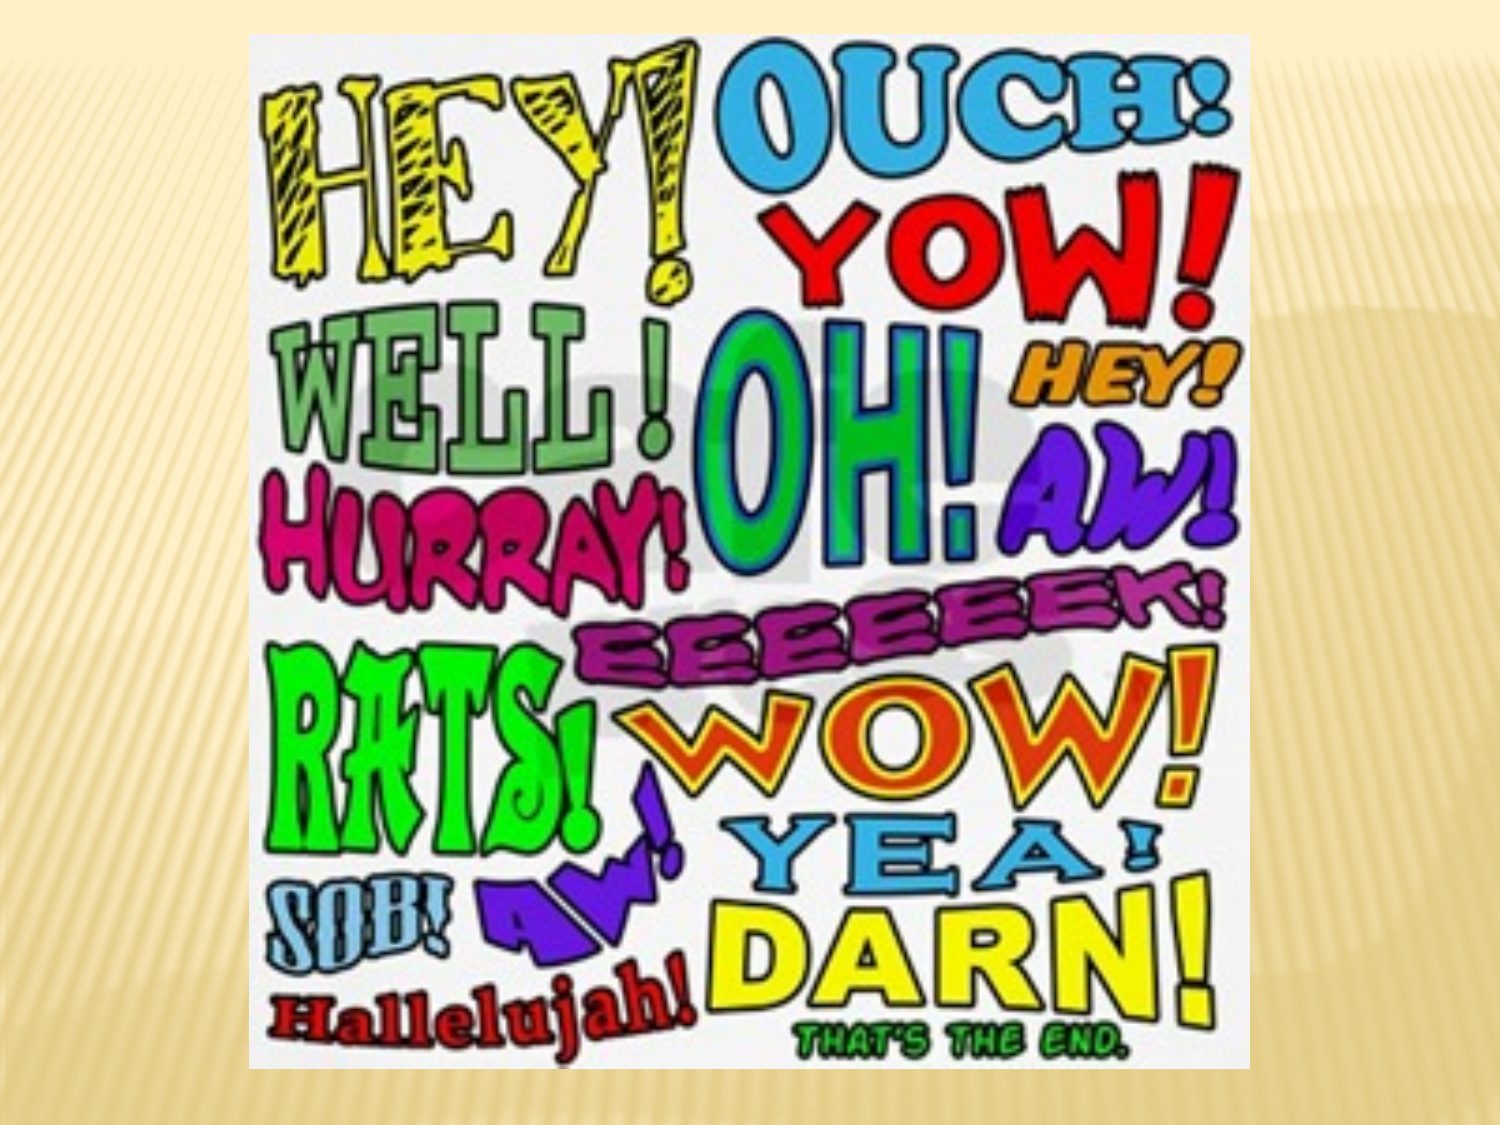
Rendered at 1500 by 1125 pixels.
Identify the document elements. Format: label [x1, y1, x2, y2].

picture [249, 34, 1251, 1069]
